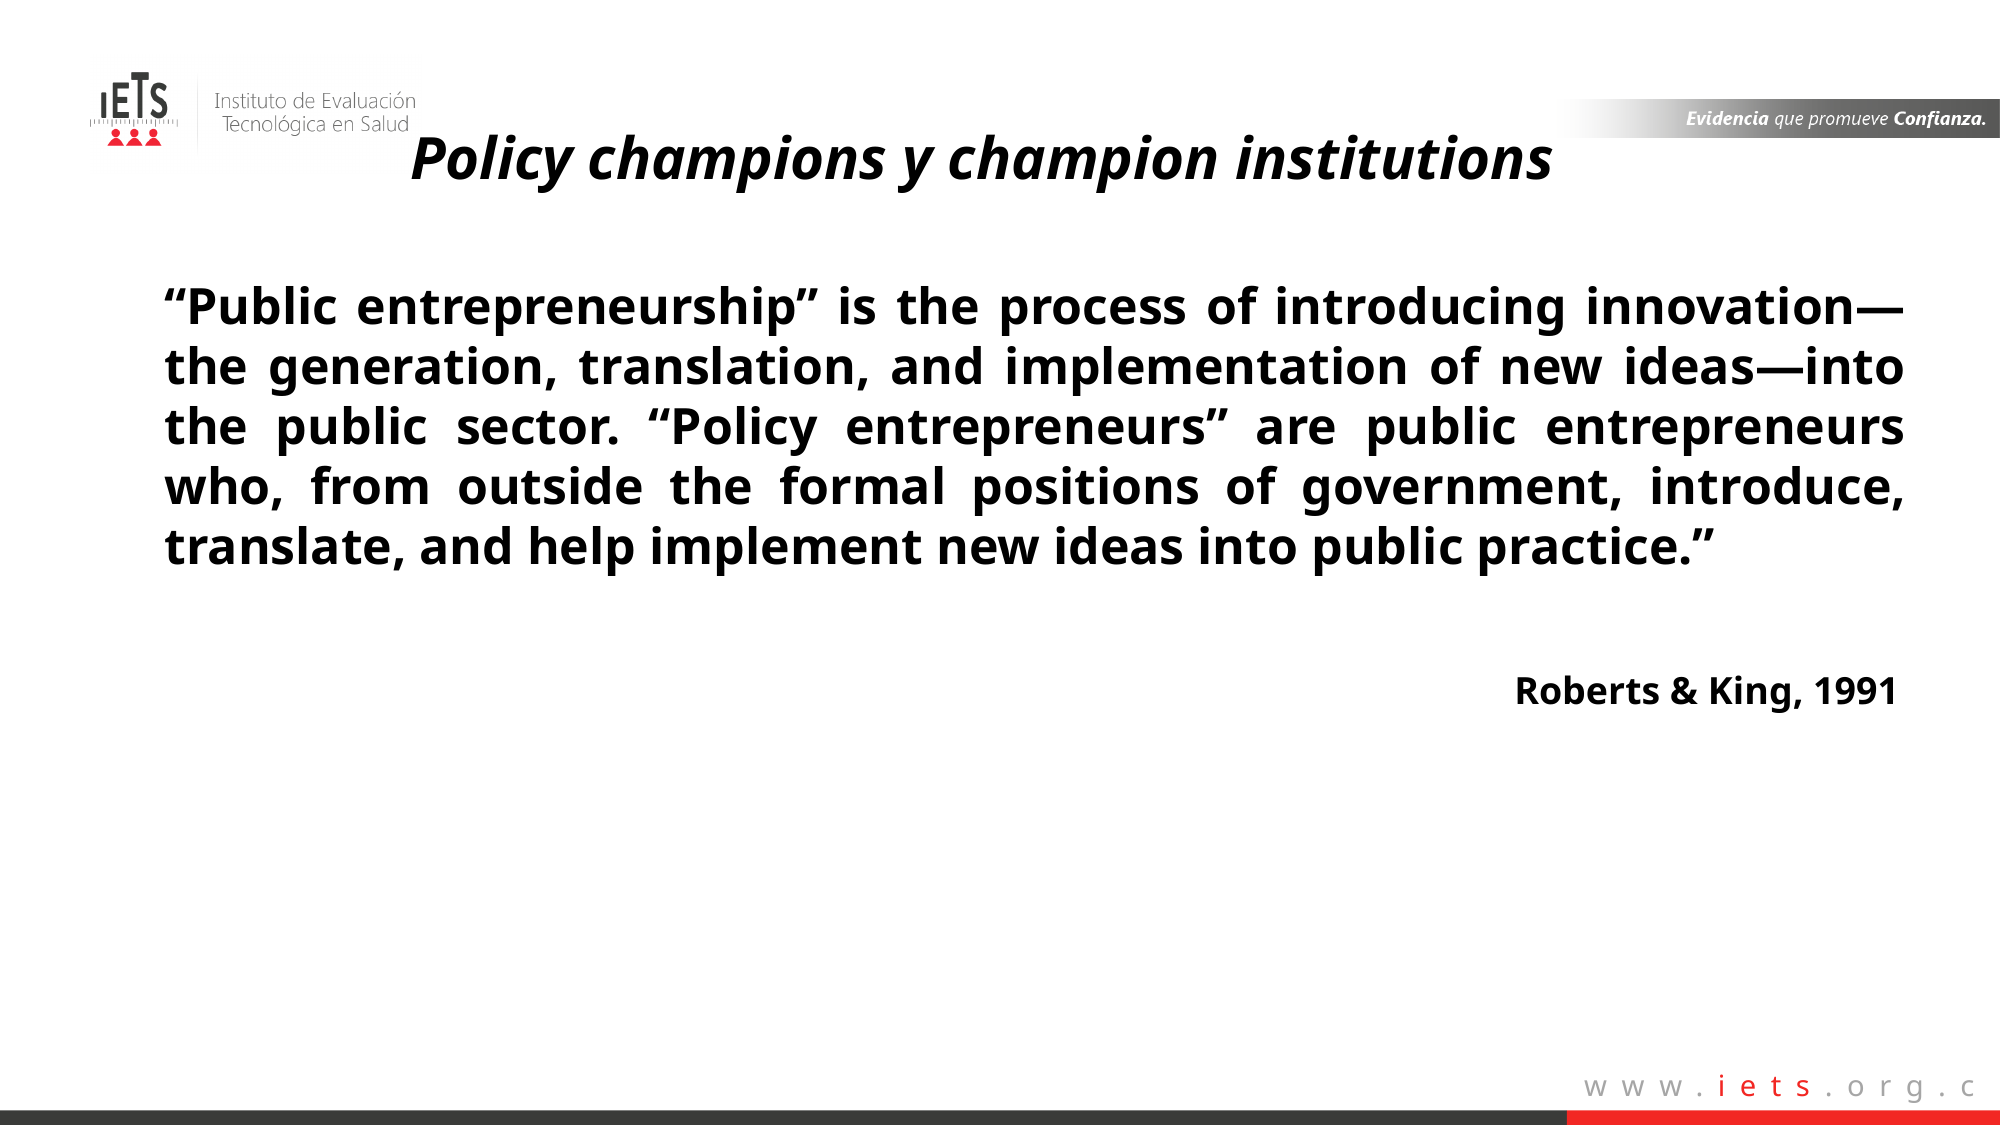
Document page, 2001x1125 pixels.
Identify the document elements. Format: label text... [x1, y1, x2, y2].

picture [1546, 99, 2000, 138]
list “Public entrepreneurship” is the process of introducing innovation—the generation, translation, and implementation of new ideas—into the public sector. “Policy entrepreneurs” are public entrepreneurs who, from outside the formal positions of government, introduce, translate, and help implement new ideas into public practice.” Roberts & King, 1991 [149, 267, 1922, 875]
picture [90, 54, 422, 174]
text_box Policy champions y champion institutions [350, 113, 1615, 220]
